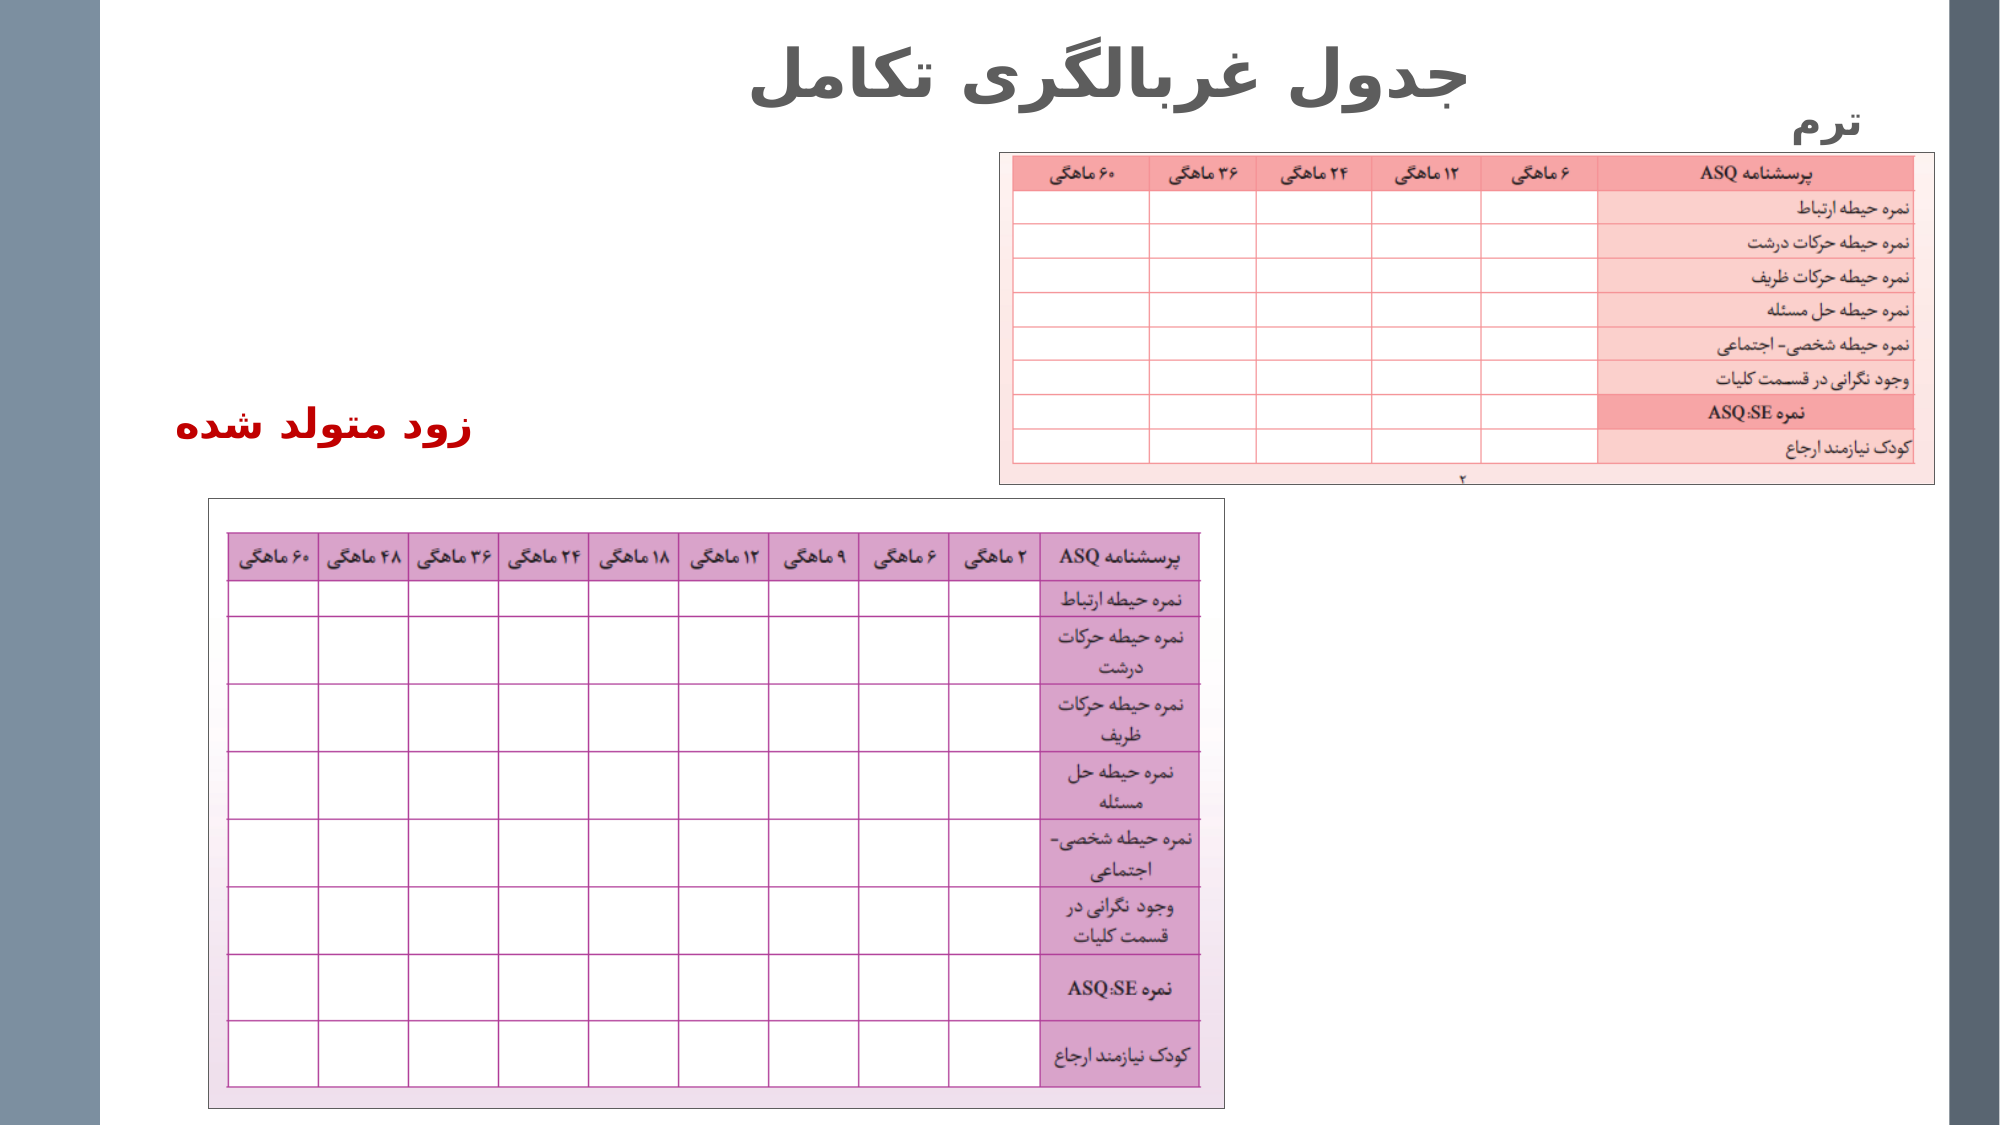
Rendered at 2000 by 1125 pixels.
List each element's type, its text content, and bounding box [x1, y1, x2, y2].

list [999, 152, 1935, 485]
picture [208, 498, 1225, 1109]
text_box ترم [1709, 86, 1946, 152]
text_box زود متولد شده [149, 389, 500, 455]
title جدول غربالگری تکامل [537, 25, 1660, 120]
